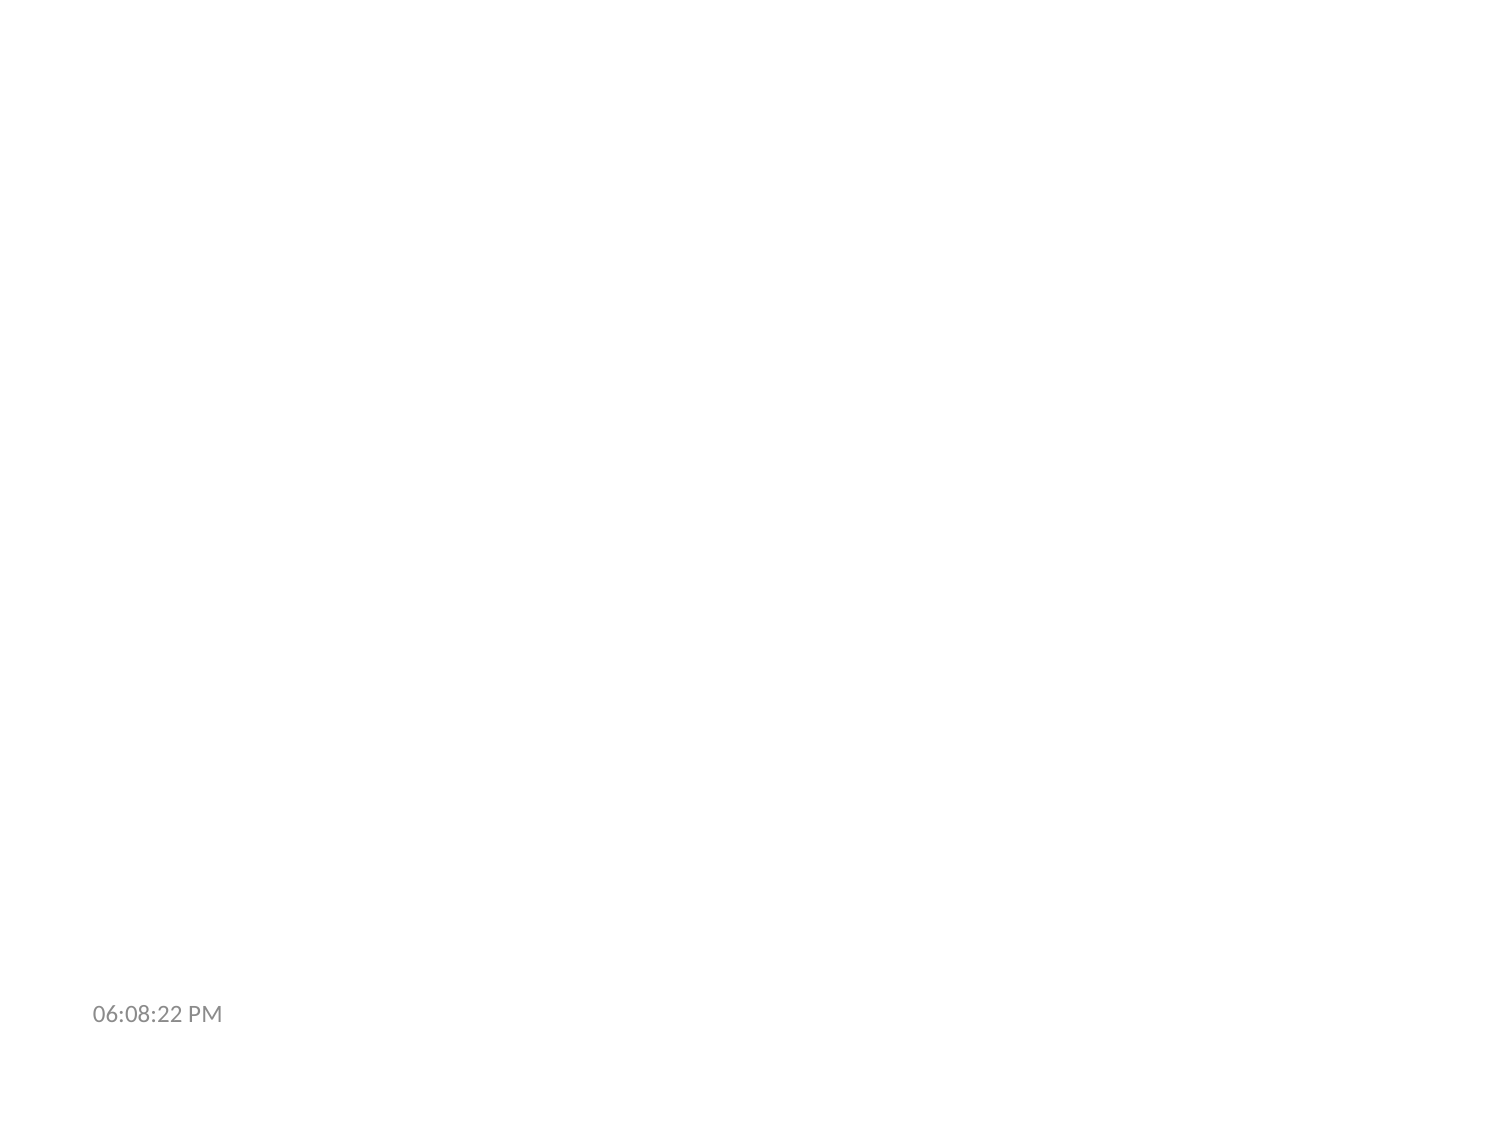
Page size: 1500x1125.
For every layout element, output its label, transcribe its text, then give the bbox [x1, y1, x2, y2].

text_box 3:35:09 PM [77, 982, 428, 1043]
